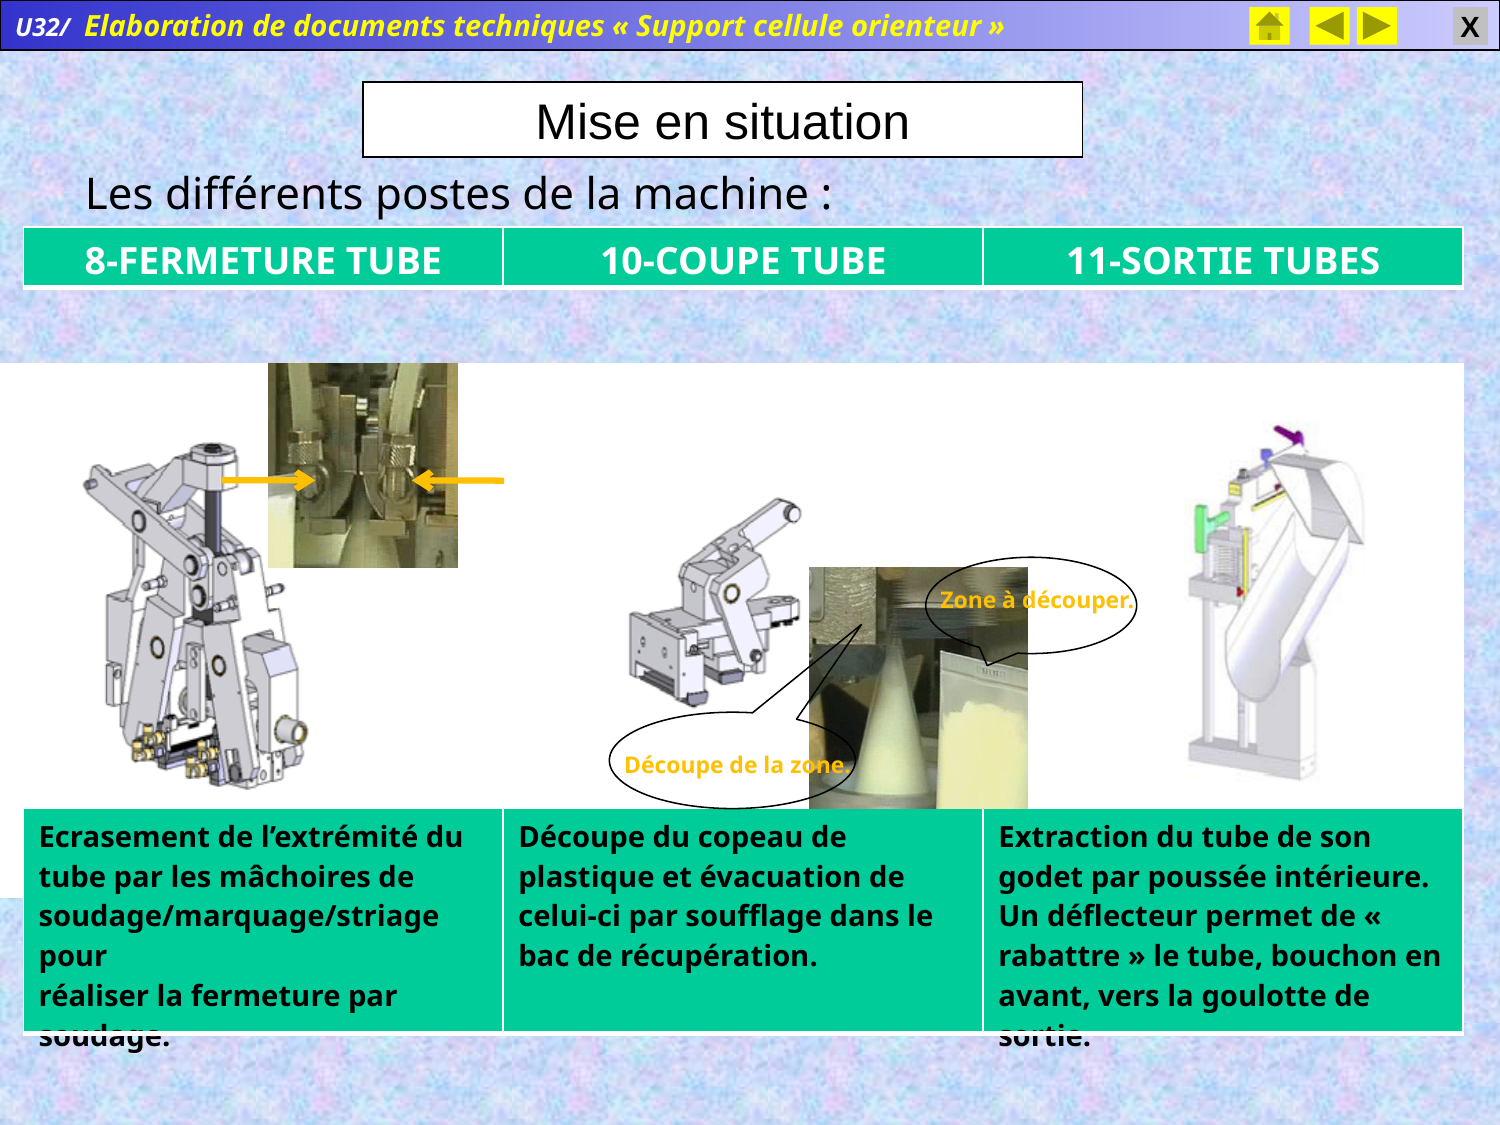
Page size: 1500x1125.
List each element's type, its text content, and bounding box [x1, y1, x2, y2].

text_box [609, 711, 868, 809]
table_header 8-FERMETURE TUBE [24, 228, 502, 285]
text_box [1356, 7, 1397, 45]
table_header Ecrasement de l’extrémité du tube par les mâchoires de soudage/marquage/striage pour réaliser la fermeture par soudage. [24, 905, 502, 1031]
table_header Extraction du tube de son godet par poussée intérieure. Un déflecteur permet de « rabattre » le tube, bouchon en avant, vers la goulotte de sortie. [984, 904, 1462, 1031]
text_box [221, 362, 505, 568]
text_box Mise en situation [363, 81, 1083, 157]
table_header 11-SORTIE TUBES [984, 228, 1462, 285]
text_box [1249, 7, 1290, 45]
table_header Découpe du copeau de plastique et évacuation de celui-ci par soufflage dans le bac de récupération. [504, 905, 982, 1031]
text_box [1309, 7, 1350, 45]
picture [0, 51, 1500, 1125]
text_box Les différents postes de la machine : [70, 158, 985, 226]
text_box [925, 557, 1184, 654]
table_header 10-COUPE TUBE [504, 228, 982, 285]
